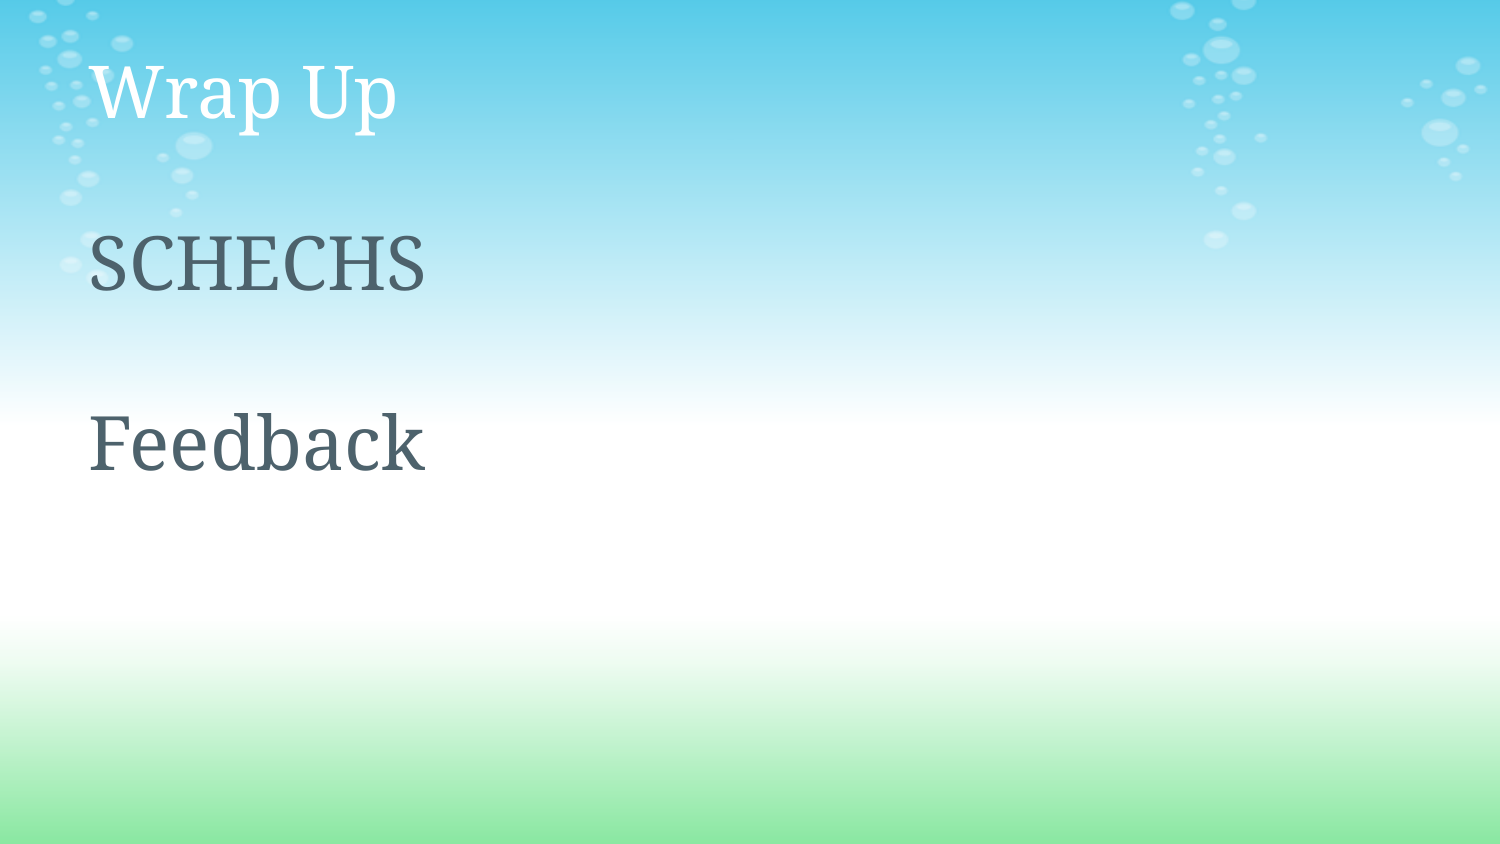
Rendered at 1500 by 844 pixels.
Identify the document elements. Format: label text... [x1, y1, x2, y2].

title Wrap Up [45, 33, 1455, 135]
list SCHECHS Feedback [45, 202, 1455, 810]
picture [0, 0, 1500, 844]
